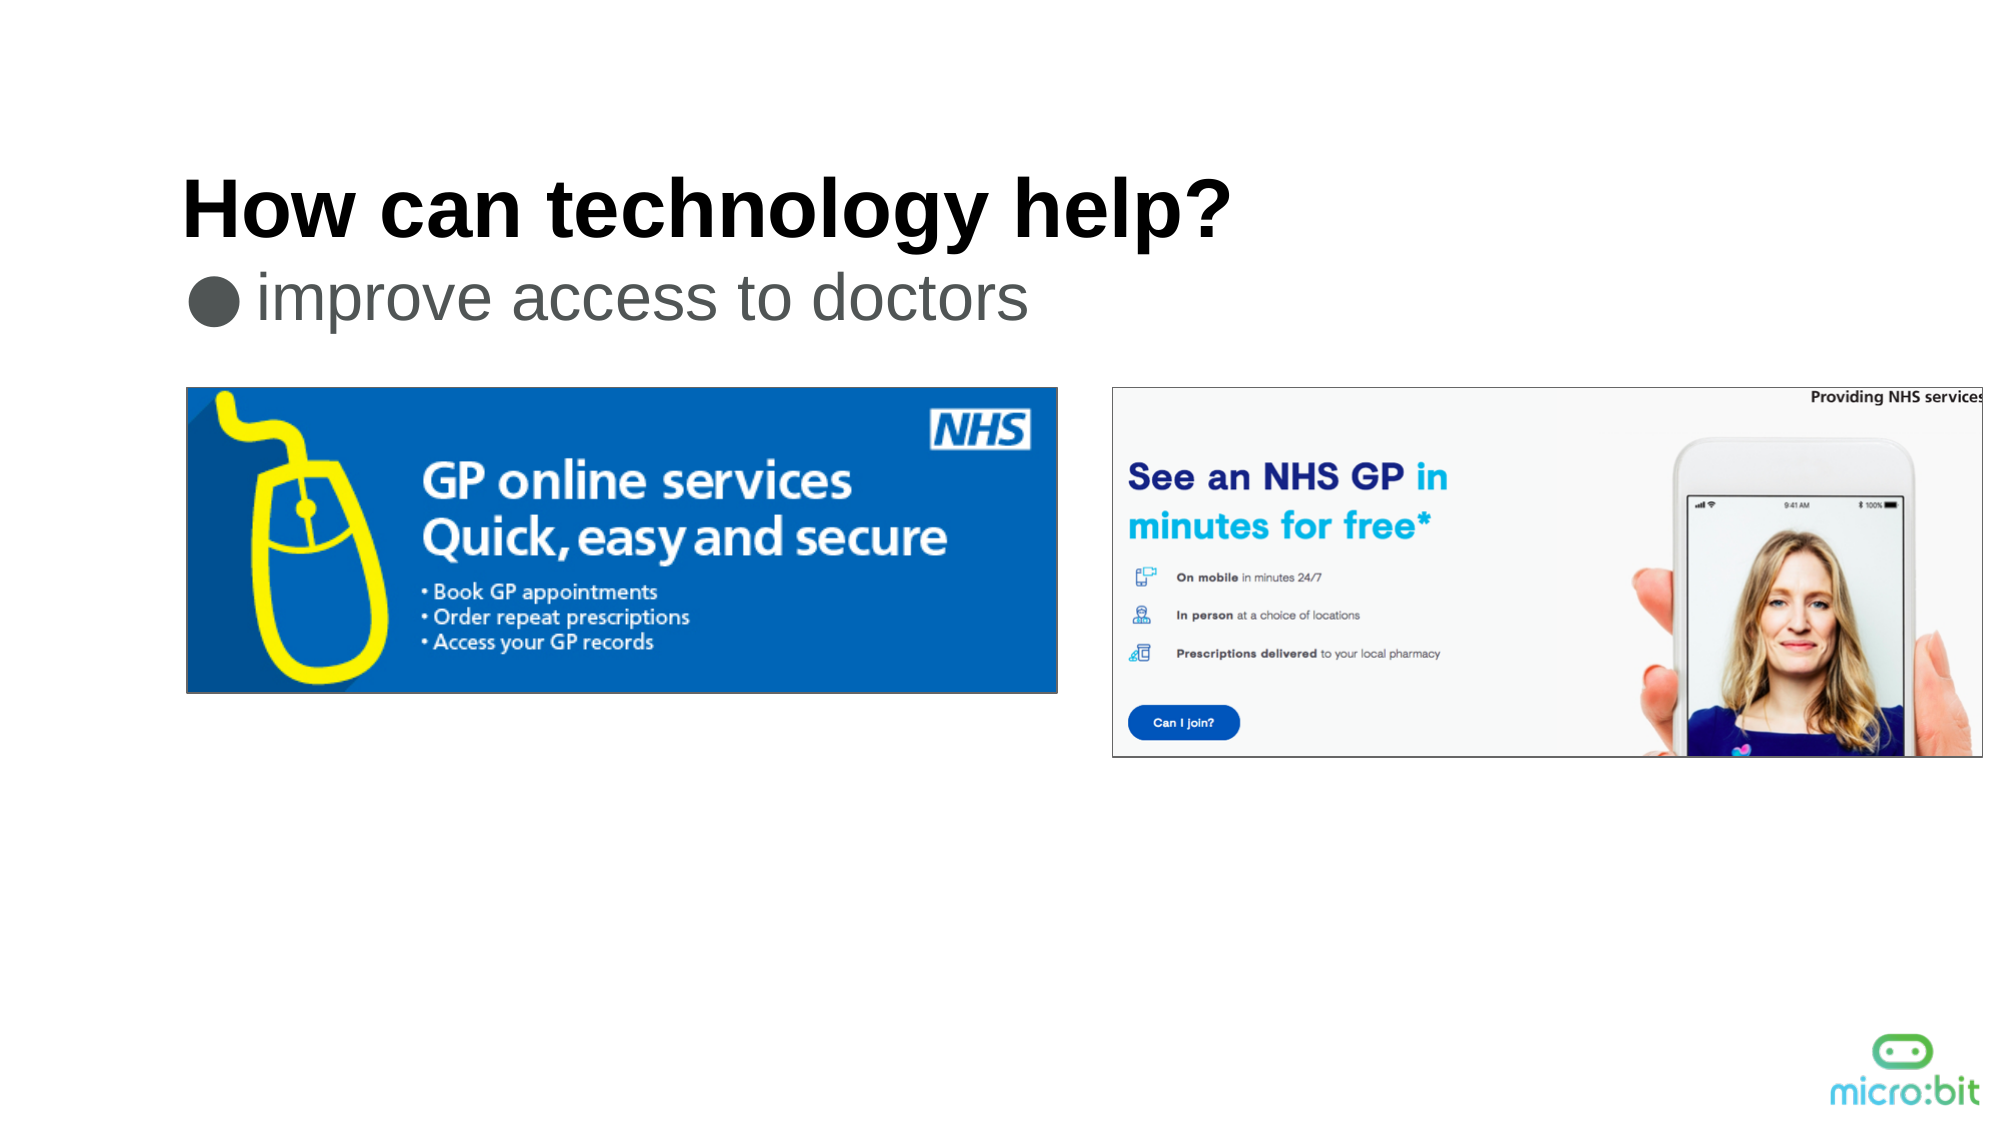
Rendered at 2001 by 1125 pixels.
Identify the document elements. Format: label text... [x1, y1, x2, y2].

text_box How can technology help? improve access to doctors [166, 60, 1918, 884]
picture [1830, 1029, 1980, 1106]
picture [187, 388, 1057, 693]
picture [1112, 387, 1982, 757]
